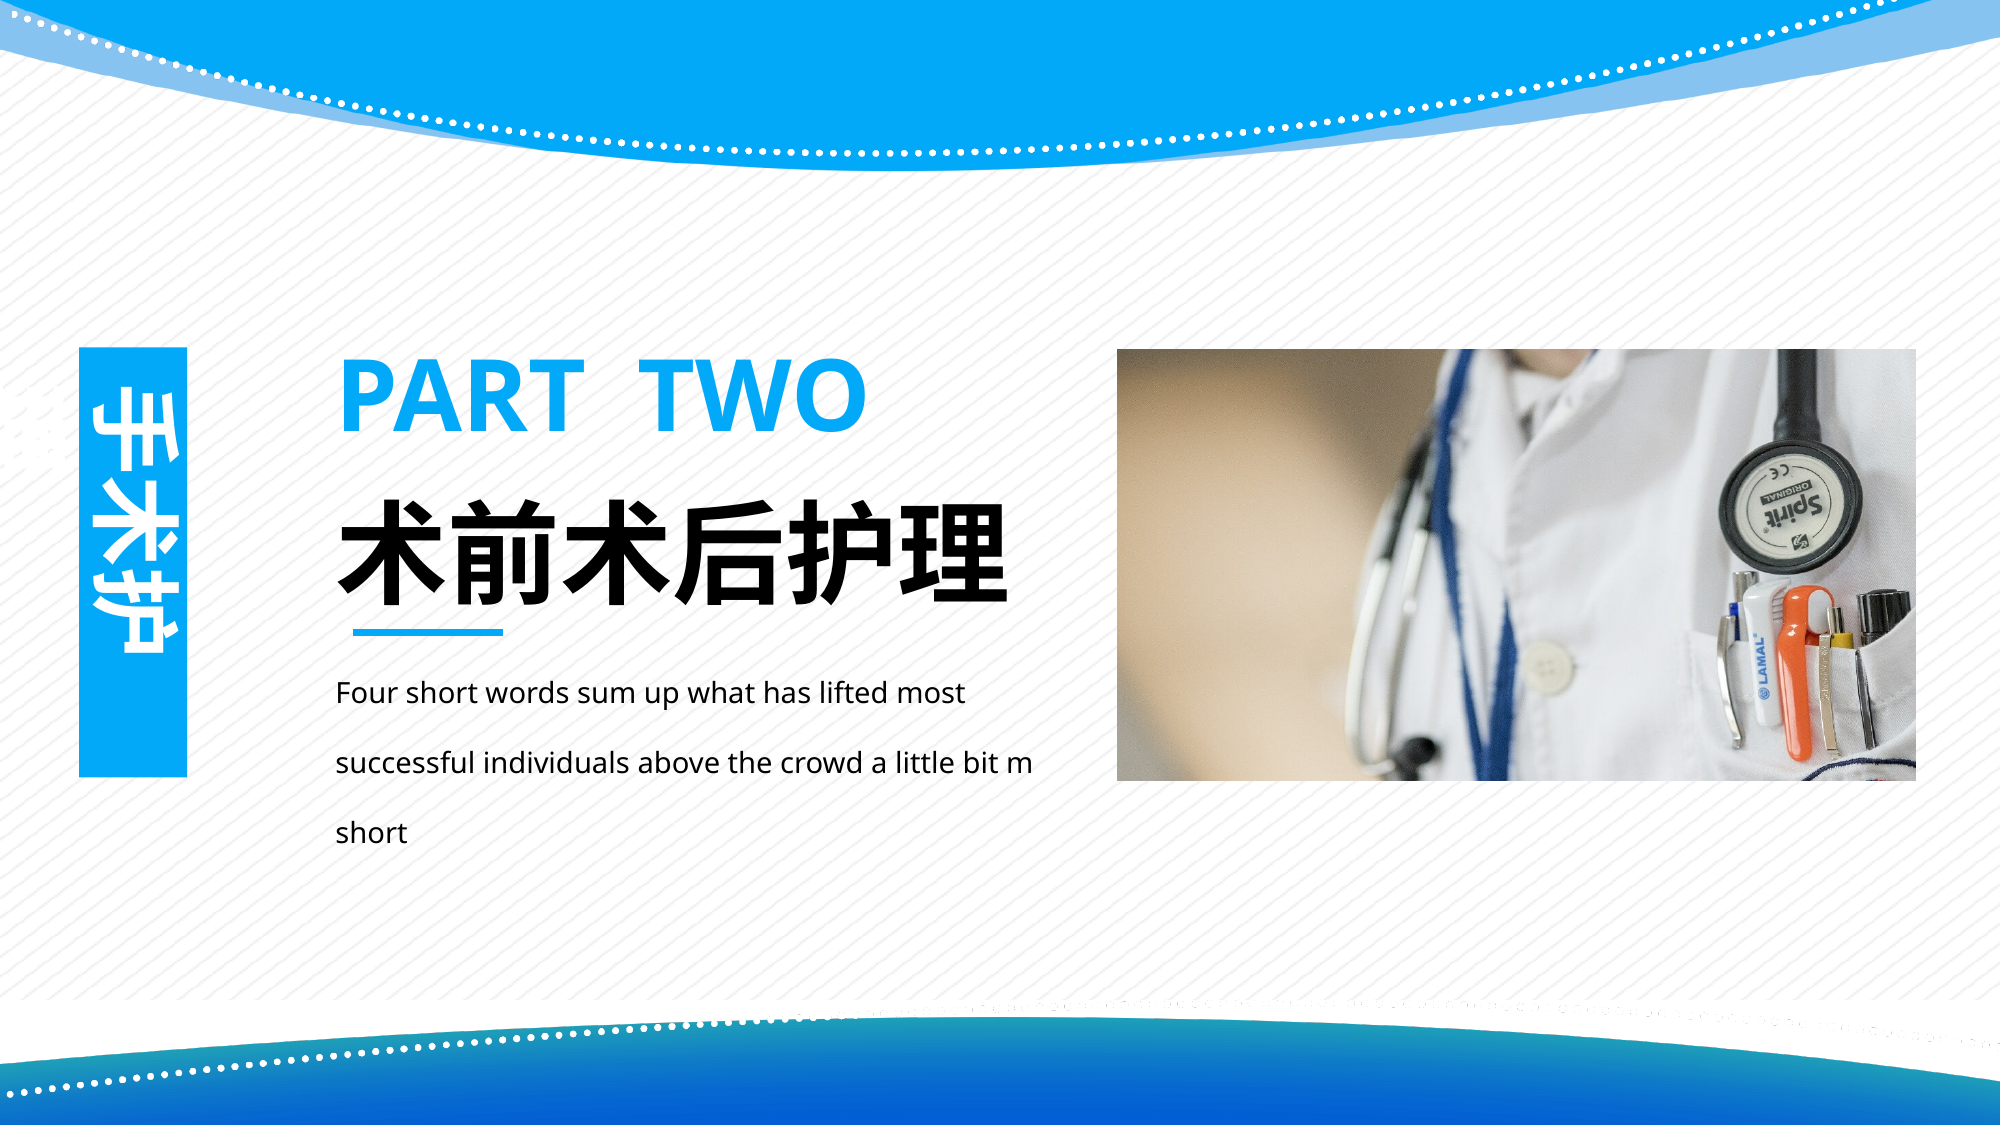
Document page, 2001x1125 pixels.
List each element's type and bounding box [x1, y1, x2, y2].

picture [0, 0, 2000, 1125]
text_box [320, 324, 1065, 778]
text_box [59, 347, 201, 778]
